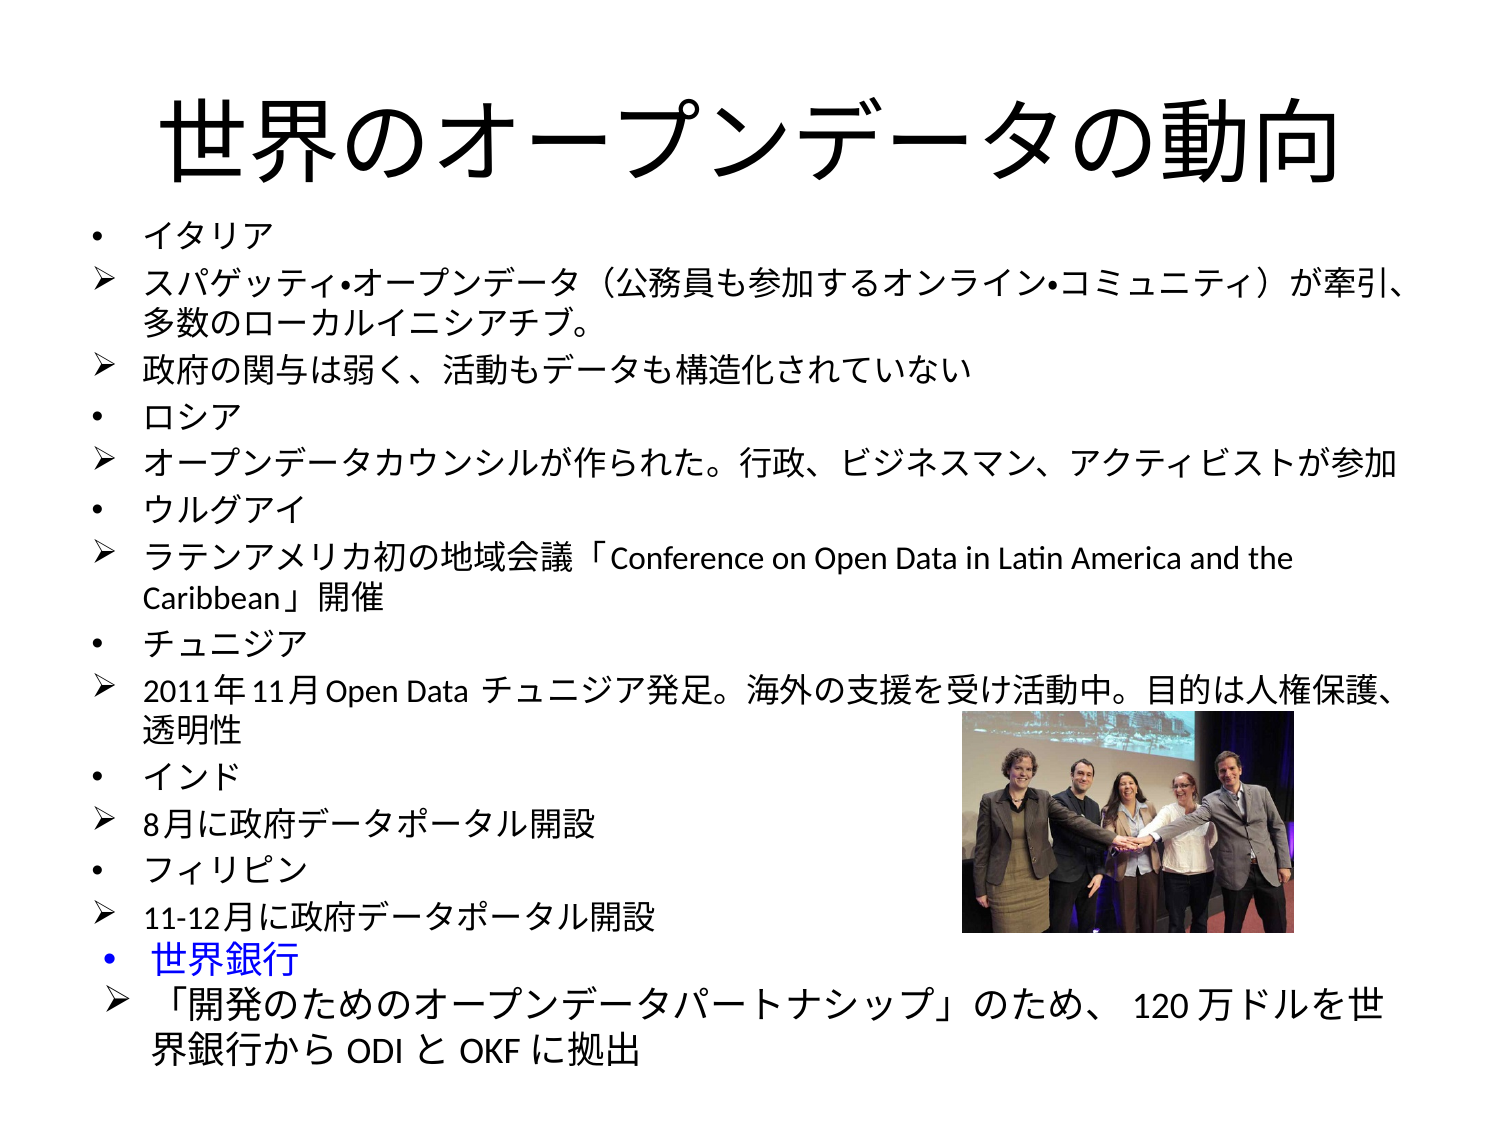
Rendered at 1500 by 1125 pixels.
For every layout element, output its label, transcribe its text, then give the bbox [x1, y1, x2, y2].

picture [962, 710, 1294, 933]
list イタリア スパゲッティ・オープンデータ（公務員も参加するオンライン・コミュニティ）が牽引、多数のローカルイニシアチブ。 政府の関与は弱く、活動もデータも構造化されていない ロシア オープンデータカウンシルが作られた。行政、ビジネスマン、アクティビストが参加 ウルグアイ ラテンアメリカ初の地域会議「Conference on Open Data in Latin America and the Caribbean」開催 チュニジア 2011年11月Open Data チュニジア発足。海外の支援を受け活動中。目的は人権保護、透明性 インド 8月に政府データポータル開設 フィリピン 11-12月に政府データポータル開設 [76, 208, 1427, 951]
title 世界のオープンデータの動向 [75, 45, 1425, 233]
text_box 世界銀行 「開発のためのオープンデータパートナシップ」のため、120万ドルを世界銀行からODIとOKFに拠出 [88, 928, 1412, 1079]
